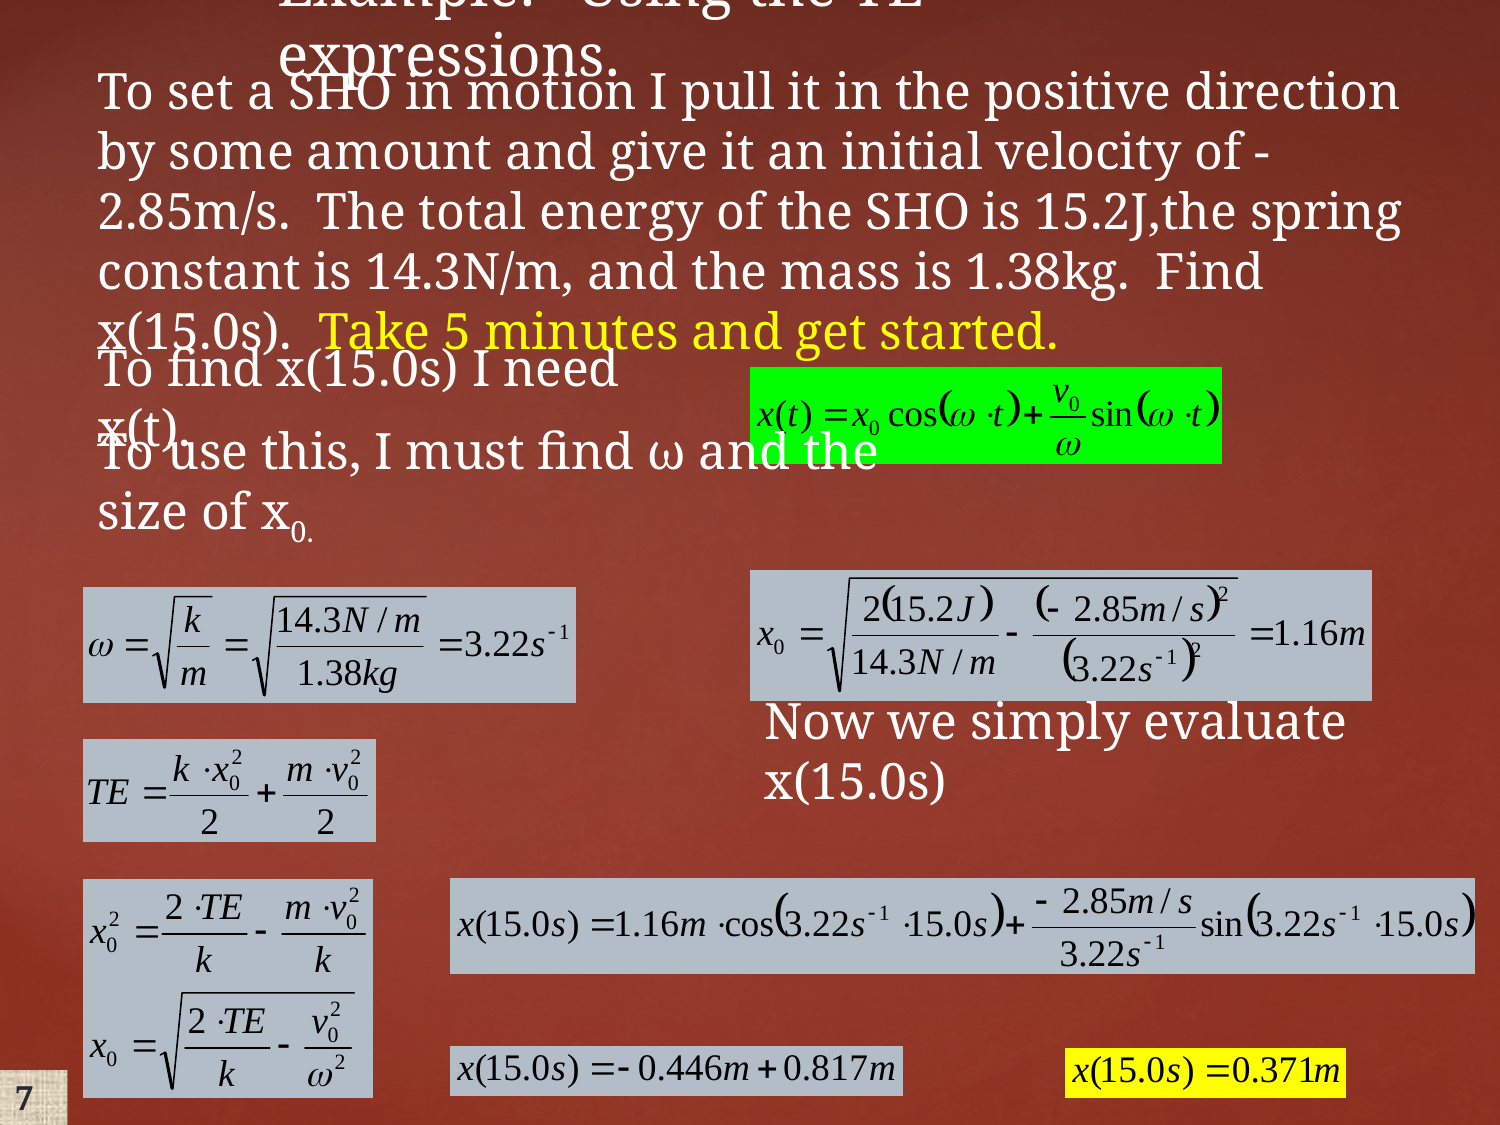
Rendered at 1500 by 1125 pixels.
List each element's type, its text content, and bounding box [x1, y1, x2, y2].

text_box Example: Using the TE expressions. [262, 29, 1238, 96]
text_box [749, 569, 1373, 702]
text_box To find x(15.0s) I need x(t). [82, 401, 668, 464]
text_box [81, 586, 577, 704]
text_box To set a SHO in motion I pull it in the positive direction by some amount and give it an initial velocity of -2.85m/s. The total energy of the SHO is 15.2J,the spring constant is 14.3N/m, and the mass is 1.38kg. Find x(15.0s). Take 5 minutes and get started. [82, 126, 1418, 367]
text_box To use this, I must find ω and the size of x0. [82, 492, 975, 556]
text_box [449, 1045, 904, 1097]
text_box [1064, 1047, 1347, 1099]
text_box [81, 738, 377, 843]
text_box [749, 366, 1223, 465]
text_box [449, 876, 1476, 975]
text_box 7 [0, 1070, 68, 1125]
text_box Now we simply evaluate x(15.0s) [749, 749, 1433, 817]
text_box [81, 878, 374, 1099]
